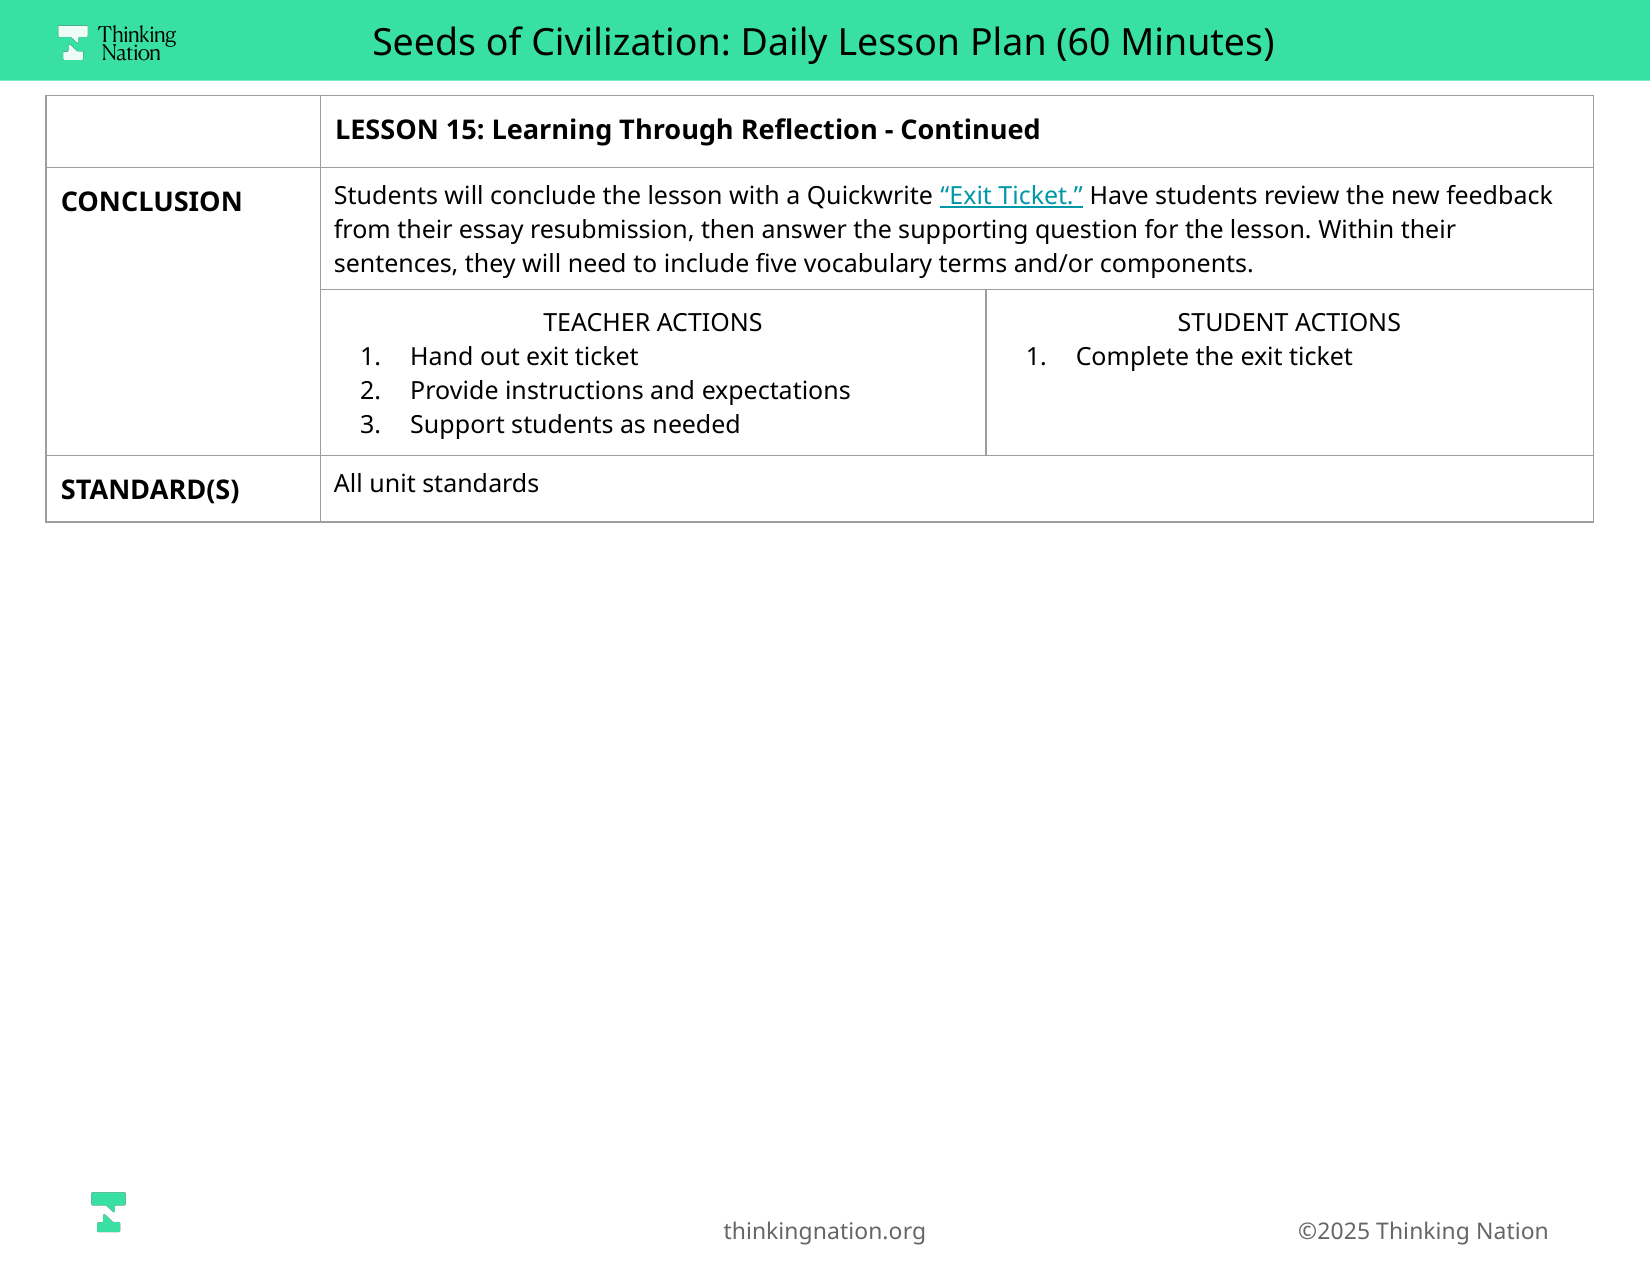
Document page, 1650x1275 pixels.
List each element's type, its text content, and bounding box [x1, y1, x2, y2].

table_cell STANDARD(S) [47, 456, 320, 521]
table_cell STUDENT ACTIONS Complete the exit ticket [987, 290, 1593, 455]
text_box thinkingnation.org [629, 1200, 1021, 1240]
table_header [47, 96, 320, 167]
picture [80, 1184, 136, 1240]
text_box Seeds of Civilization: Daily Lesson Plan (60 Minutes) [0, 0, 1650, 81]
table_cell TEACHER ACTIONS Hand out exit ticket Provide instructions and expectations Support students as needed [321, 290, 985, 455]
table_cell All unit standards [321, 456, 1593, 521]
picture [45, 14, 180, 85]
table_cell Students will conclude the lesson with a Quickwrite “Exit Ticket.” Have students review the new feedback from their essay resubmission, then answer the supporting question for the lesson. Within their sentences, they will need to include five vocabulary terms and/or components. [321, 168, 1593, 289]
table_cell CONCLUSION [47, 168, 320, 455]
text_box ©2025 Thinking Nation [1174, 1200, 1566, 1240]
table_header LESSON 15: Learning Through Reflection - Continued [321, 96, 1593, 167]
